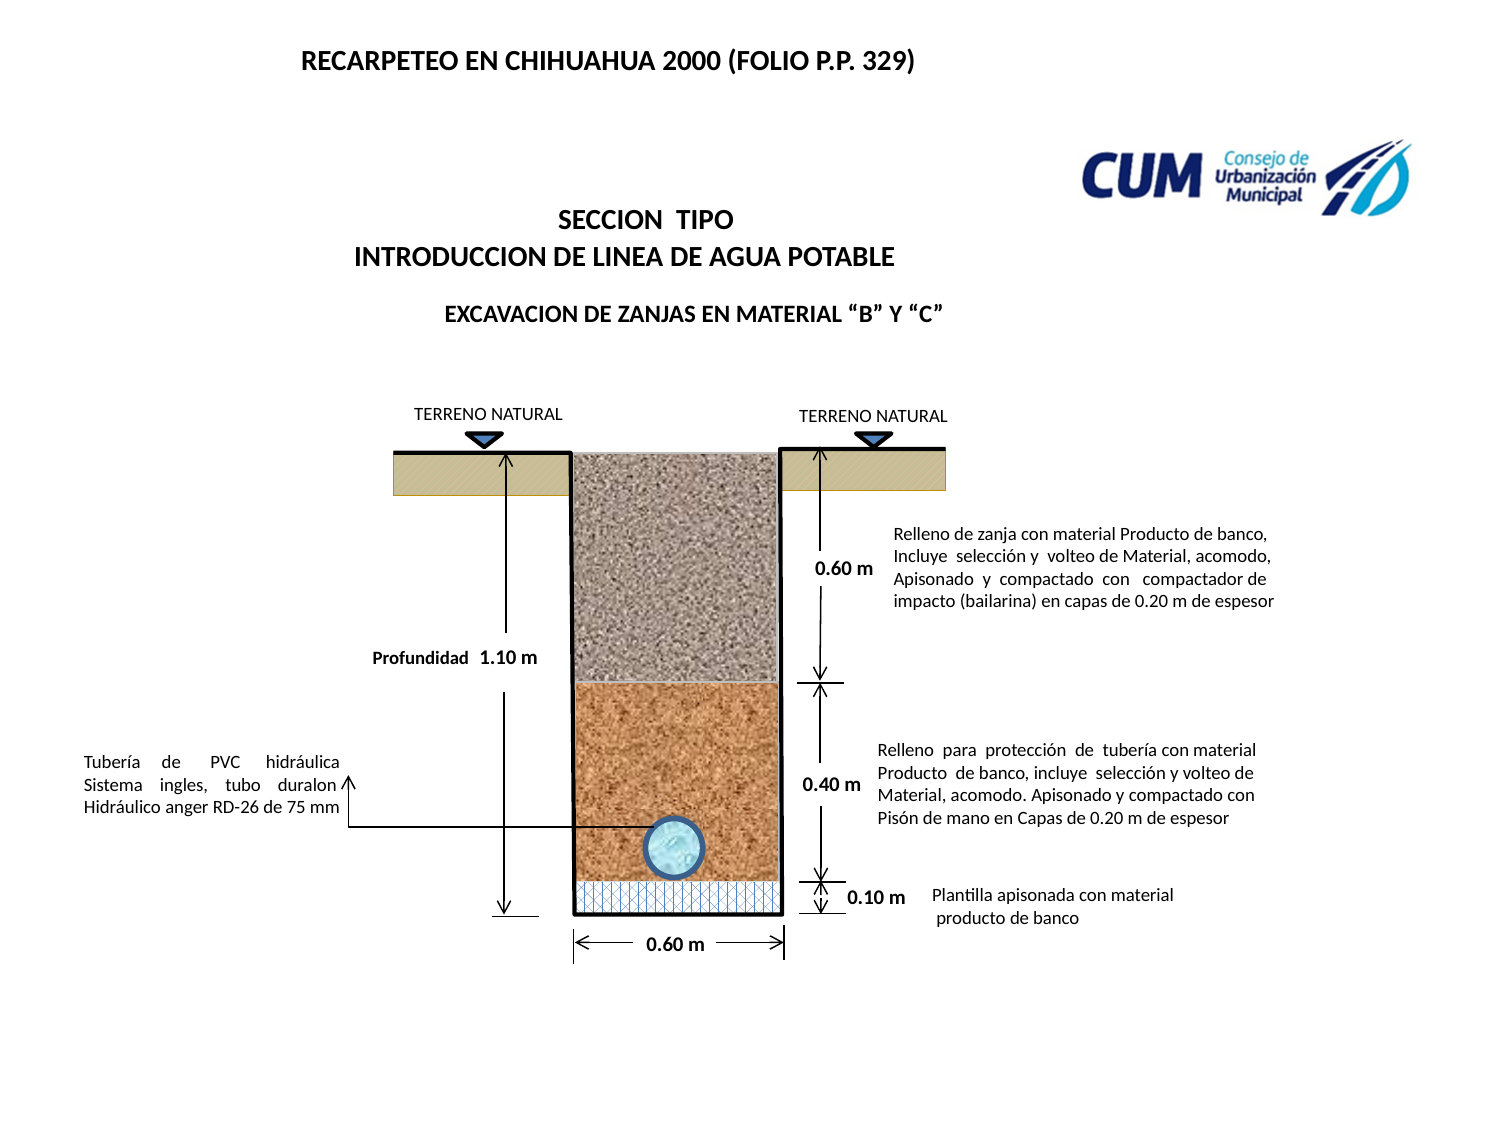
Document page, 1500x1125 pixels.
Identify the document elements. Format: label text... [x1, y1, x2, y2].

text_box [825, 446, 948, 493]
text_box Profundidad [357, 638, 484, 676]
text_box TERRENO NATURAL [784, 396, 963, 434]
text_box Plantilla apisonada con material producto de banco [917, 875, 1189, 936]
text_box Tubería de PVC hidráulica Sistema ingles, tubo duralon Hidráulico anger RD-26 de 75 mm [69, 742, 360, 826]
text_box 0.60 m [631, 923, 721, 964]
picture [1078, 138, 1417, 220]
text_box [464, 432, 504, 449]
text_box EXCAVACION DE ZANJAS EN MATERIAL “B” Y “C” [429, 290, 961, 336]
text_box SECCION TIPO INTRODUCCION DE LINEA DE AGUA POTABLE [339, 184, 911, 280]
text_box 0.60 m [800, 547, 878, 587]
text_box [854, 434, 894, 446]
text_box 1.10 m [464, 636, 554, 677]
text_box TERRENO NATURAL [399, 394, 578, 432]
text_box [821, 446, 946, 452]
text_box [474, 648, 528, 955]
text_box Relleno para protección de tubería con material Producto de banco, incluye selección y volteo de Material, acomodo. Apisonado y compactado con Pisón de mano en Capas de 0.20 m de espesor [862, 730, 1274, 836]
text_box 0.10 m [832, 876, 917, 917]
text_box [783, 452, 815, 493]
text_box [391, 451, 503, 497]
text_box Relleno de zanja con material Producto de banco, Incluye selección y volteo de Material, acomodo, Apisonado y compactado con compactador de impacto (bailarina) en capas de 0.20 m de espesor [878, 514, 1289, 619]
text_box [509, 455, 568, 497]
text_box [393, 446, 819, 917]
text_box 0.40 m [787, 763, 862, 803]
text_box RECARPETEO EN CHIHUAHUA 2000 (FOLIO P.P. 329) [88, 33, 1129, 84]
